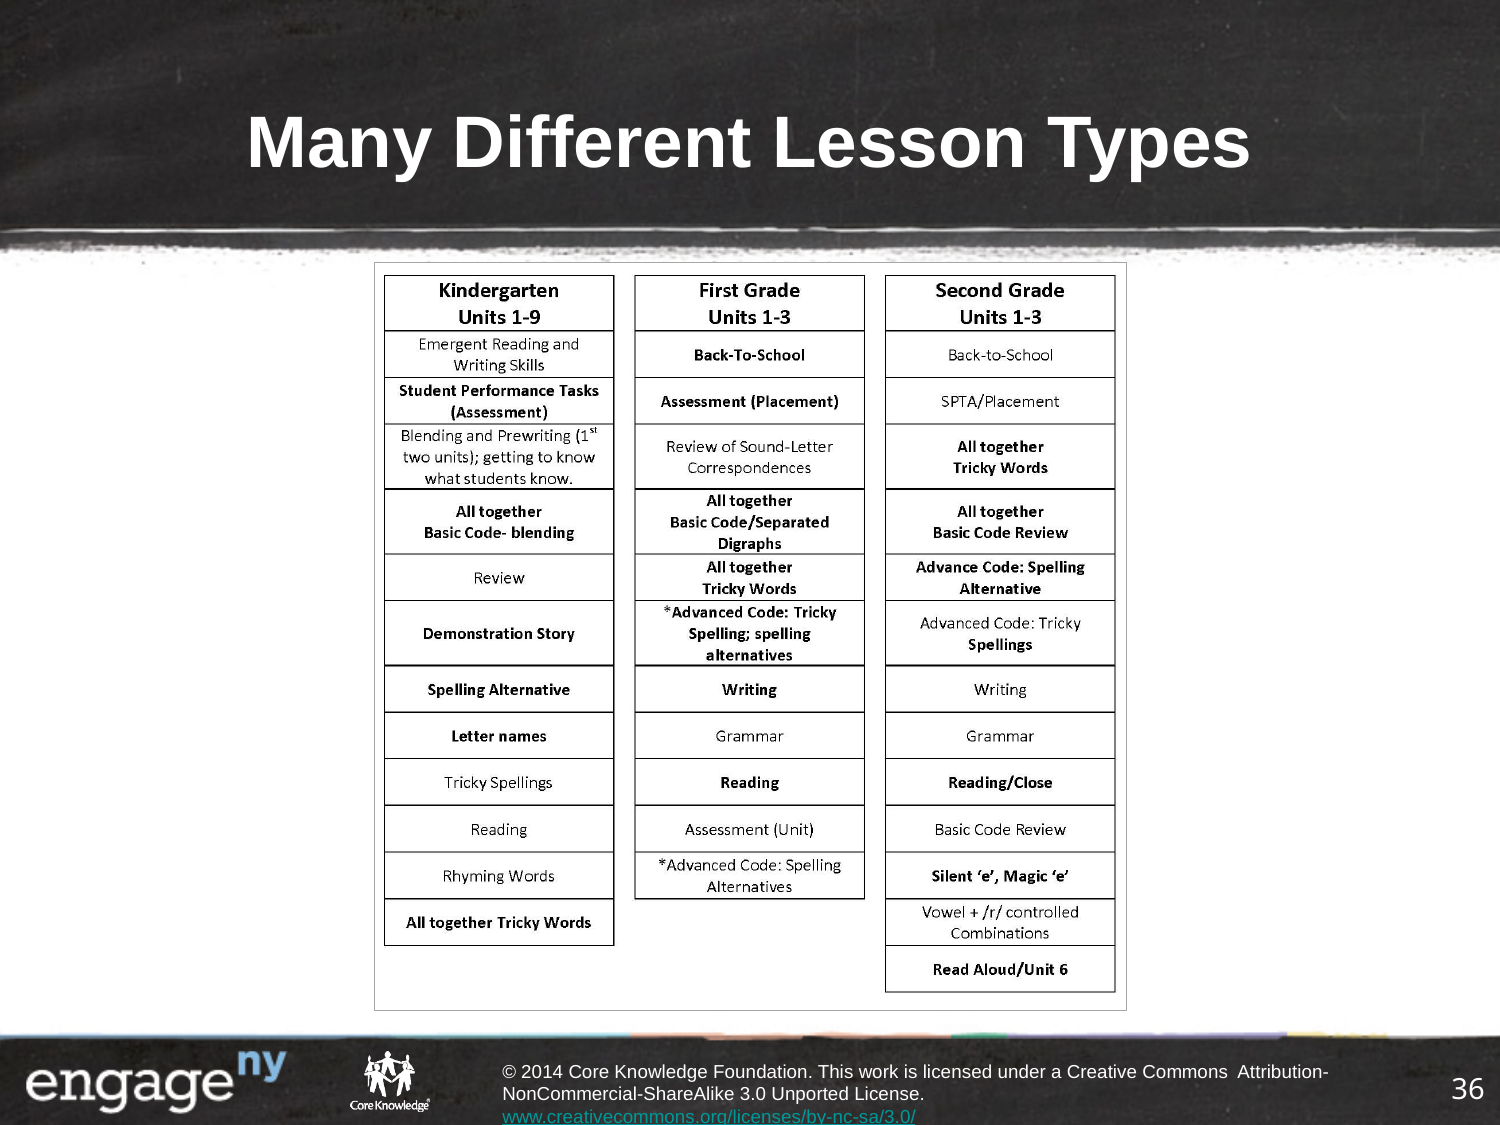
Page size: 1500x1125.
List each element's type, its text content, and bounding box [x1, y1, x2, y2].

slide_number 36 [1337, 1062, 1500, 1113]
picture [0, 0, 1500, 1125]
title Many Different Lesson Types [75, 45, 1425, 233]
